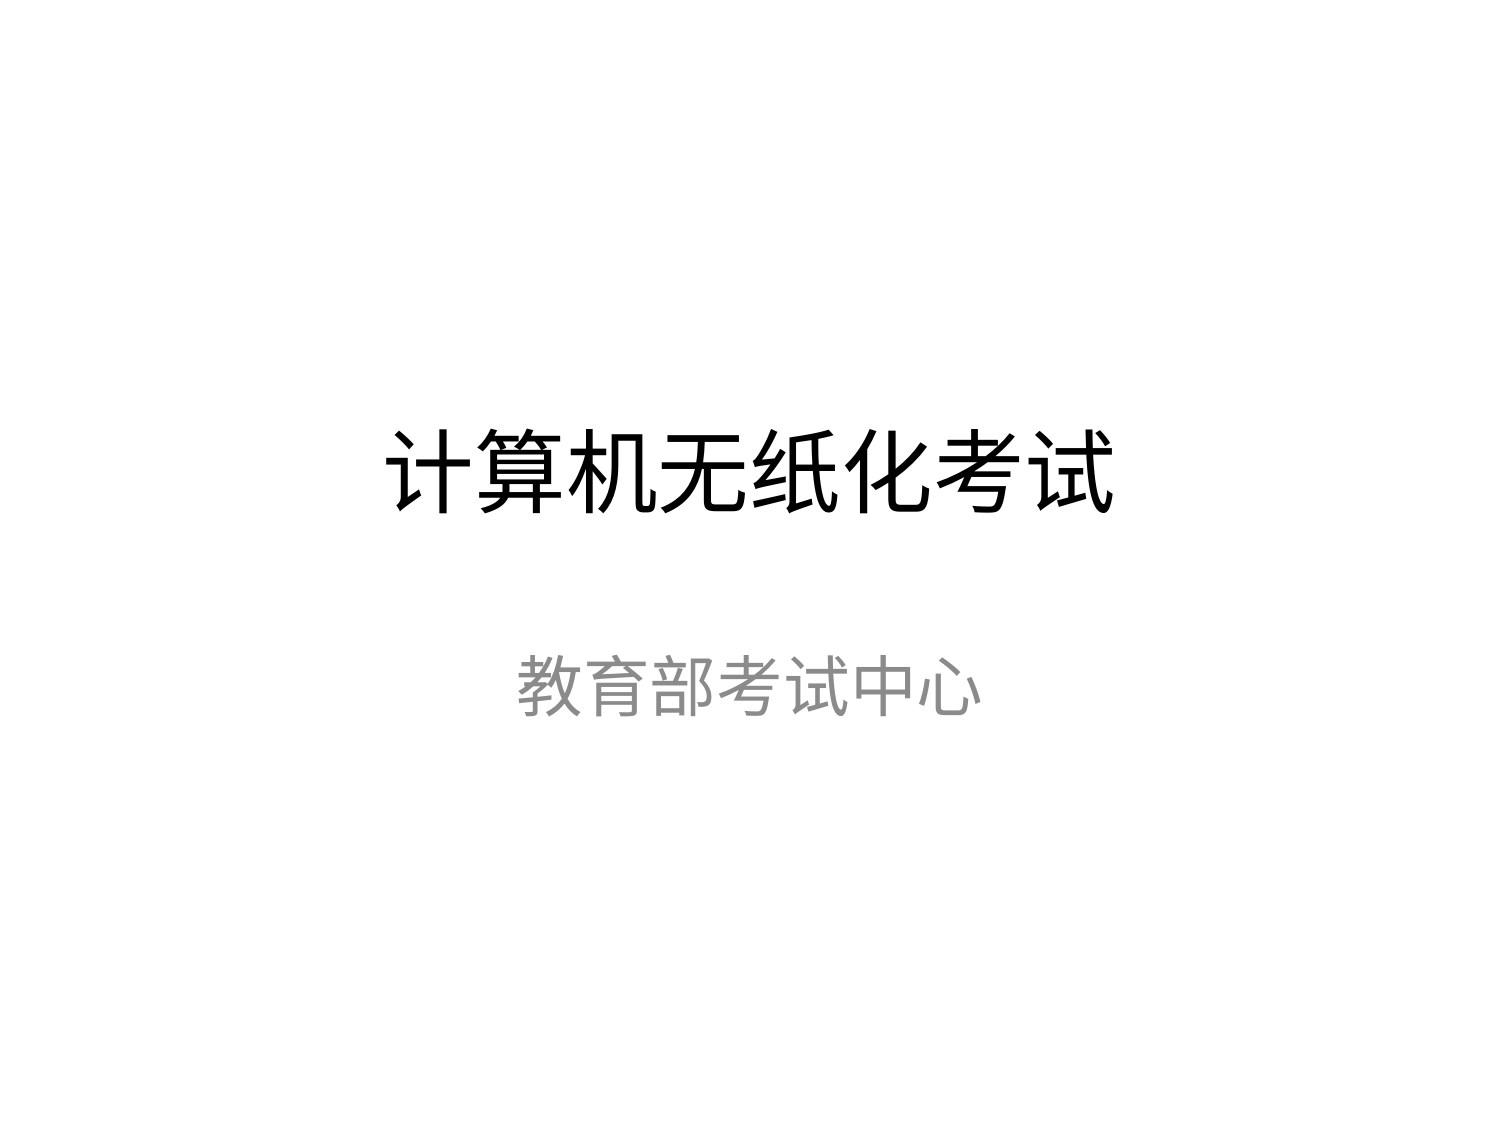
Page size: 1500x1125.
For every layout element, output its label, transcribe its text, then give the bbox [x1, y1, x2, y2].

subtitle 教育部考试中心 [225, 637, 1275, 925]
title 计算机无纸化考试 [112, 349, 1388, 591]
